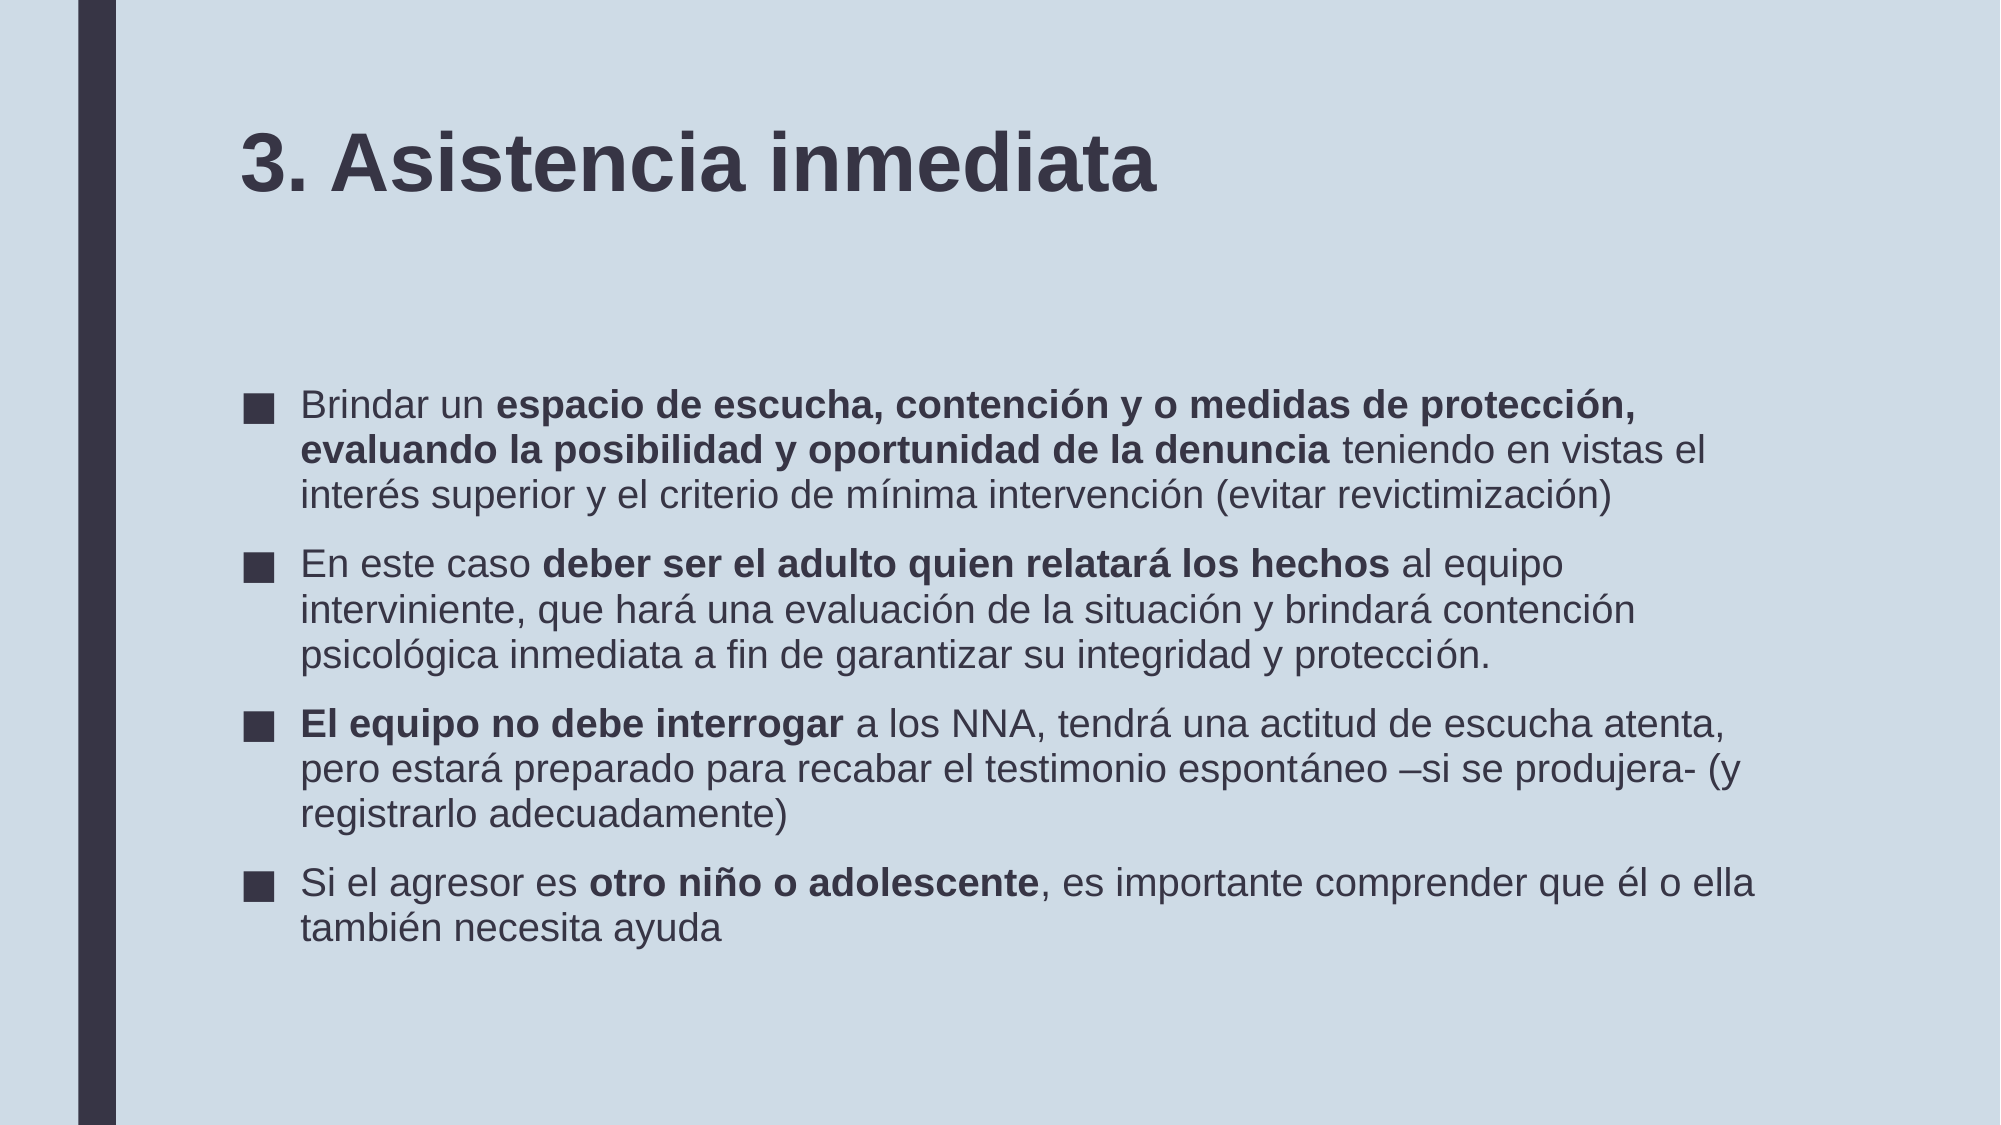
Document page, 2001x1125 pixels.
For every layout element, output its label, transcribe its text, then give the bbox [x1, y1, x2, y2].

title 3. Asistencia inmediata [225, 112, 1800, 357]
list Brindar un espacio de escucha, contención y o medidas de protección, evaluando la posibilidad y oportunidad de la denuncia teniendo en vistas el interés superior y el criterio de mínima intervención (evitar revictimización) En este caso deber ser el adulto quien relatará los hechos al equipo interviniente, que hará una evaluación de la situación y brindará contención psicológica inmediata a fin de garantizar su integridad y protección. El equipo no debe interrogar a los NNA, tendrá una actitud de escucha atenta, pero estará preparado para recabar el testimonio espontáneo –si se produjera- (y registrarlo adecuadamente) Si el agresor es otro niño o adolescente, es importante comprender que él o ella también necesita ayuda [225, 375, 1800, 963]
